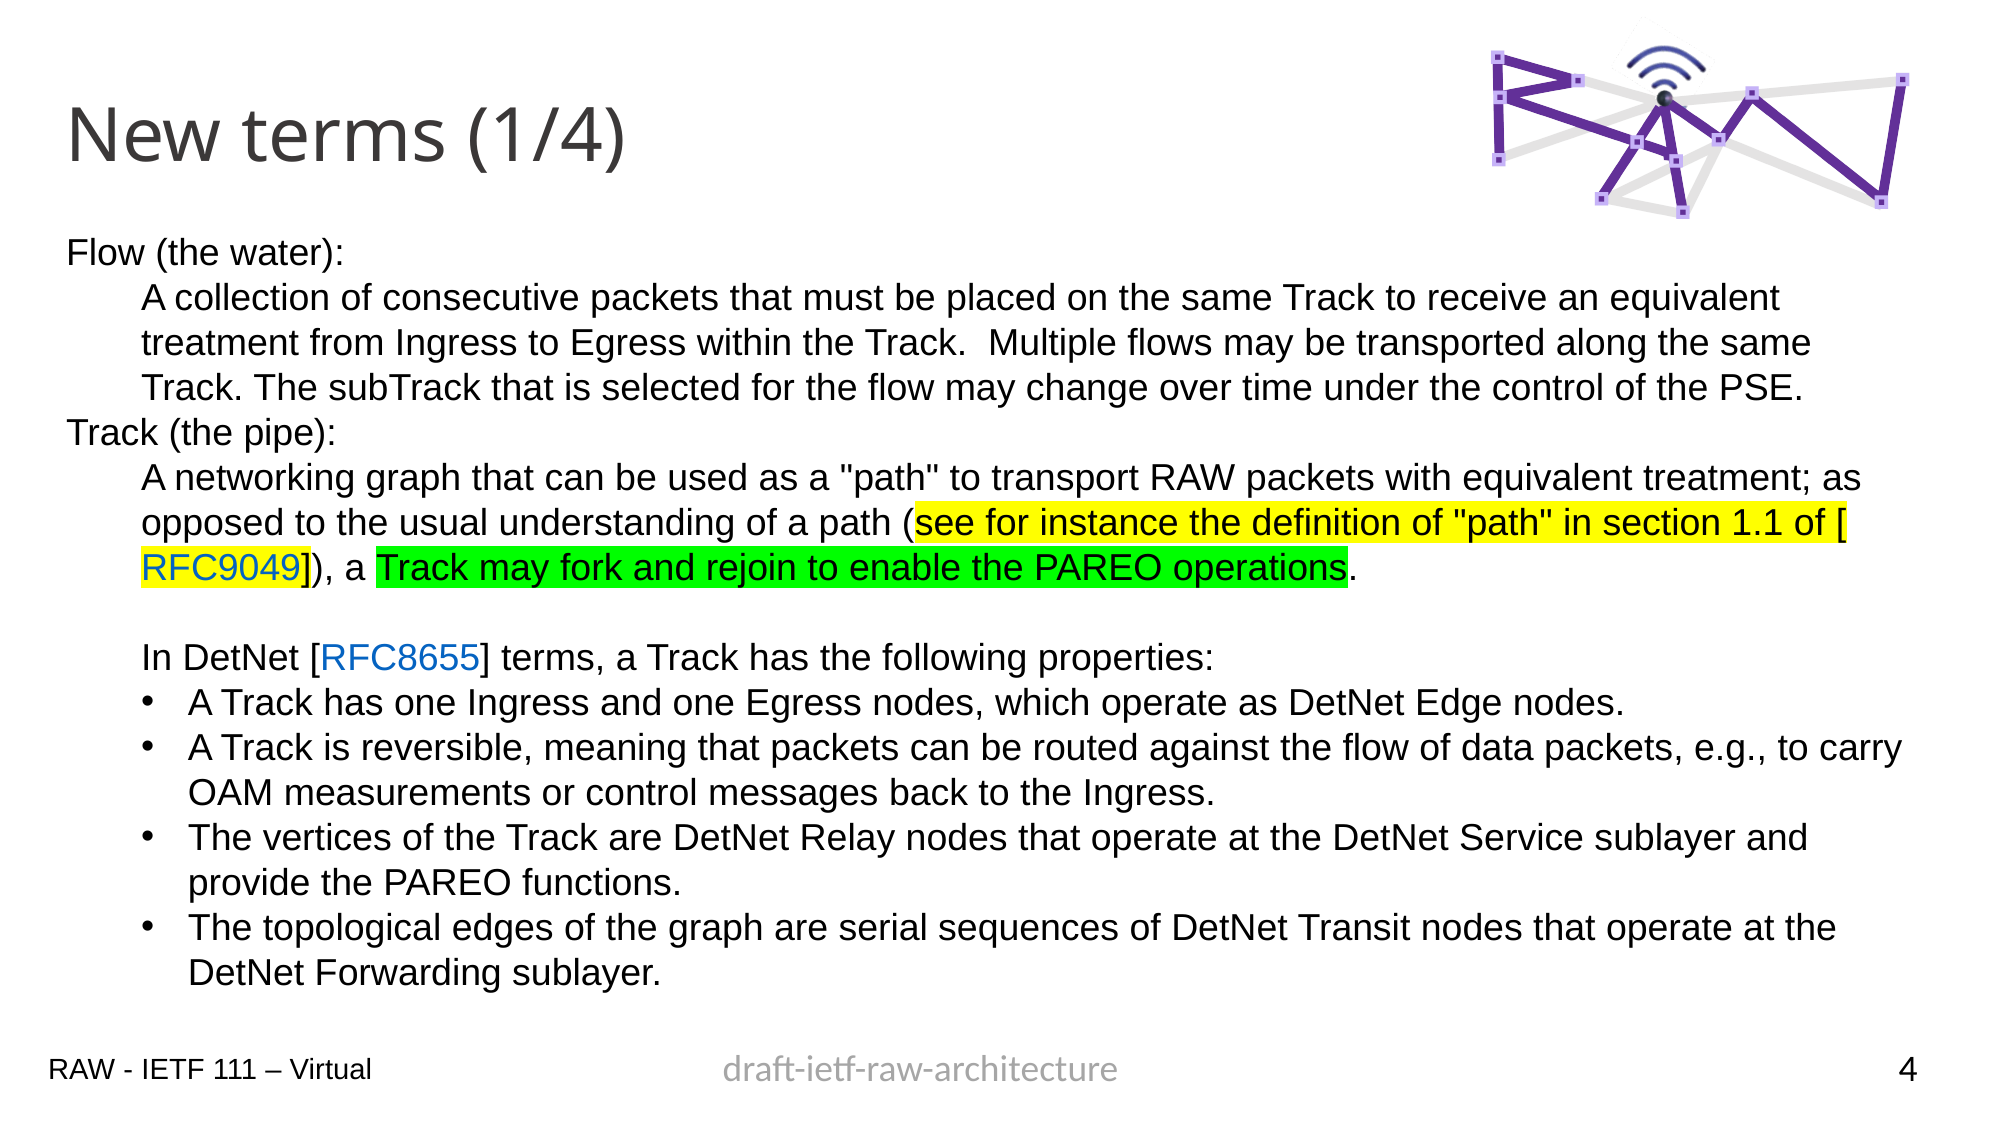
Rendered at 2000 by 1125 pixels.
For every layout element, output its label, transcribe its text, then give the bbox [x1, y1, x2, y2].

list Flow (the water): A collection of consecutive packets that must be placed on the same Track to receive an equivalent treatment from Ingress to Egress within the Track. Multiple flows may be transported along the same Track. The subTrack that is selected for the flow may change over time under the control of the PSE. Track (the pipe): A networking graph that can be used as a "path" to transport RAW packets with equivalent treatment; as opposed to the usual understanding of a path (see for instance the definition of "path" in section 1.1 of [RFC9049]), a Track may fork and rejoin to enable the PAREO operations. In DetNet [RFC8655] terms, a Track has the following properties: A Track has one Ingress and one Egress nodes, which operate as DetNet Edge nodes. A Track is reversible, meaning that packets can be routed against the flow of data packets, e.g., to carry OAM measurements or control messages back to the Ingress. The vertices of the Track are DetNet Relay nodes that operate at the DetNet Service sublayer and provide the PAREO functions. The topological edges of the graph are serial sequences of DetNet Transit nodes that operate at the DetNet Forwarding sublayer. [51, 220, 1926, 1035]
text_box draft-ietf-raw-architecture [707, 1036, 1708, 1097]
picture [1464, 0, 1956, 239]
title New terms (1/4) [50, 70, 1927, 209]
slide_number 4 [1708, 1036, 1933, 1097]
